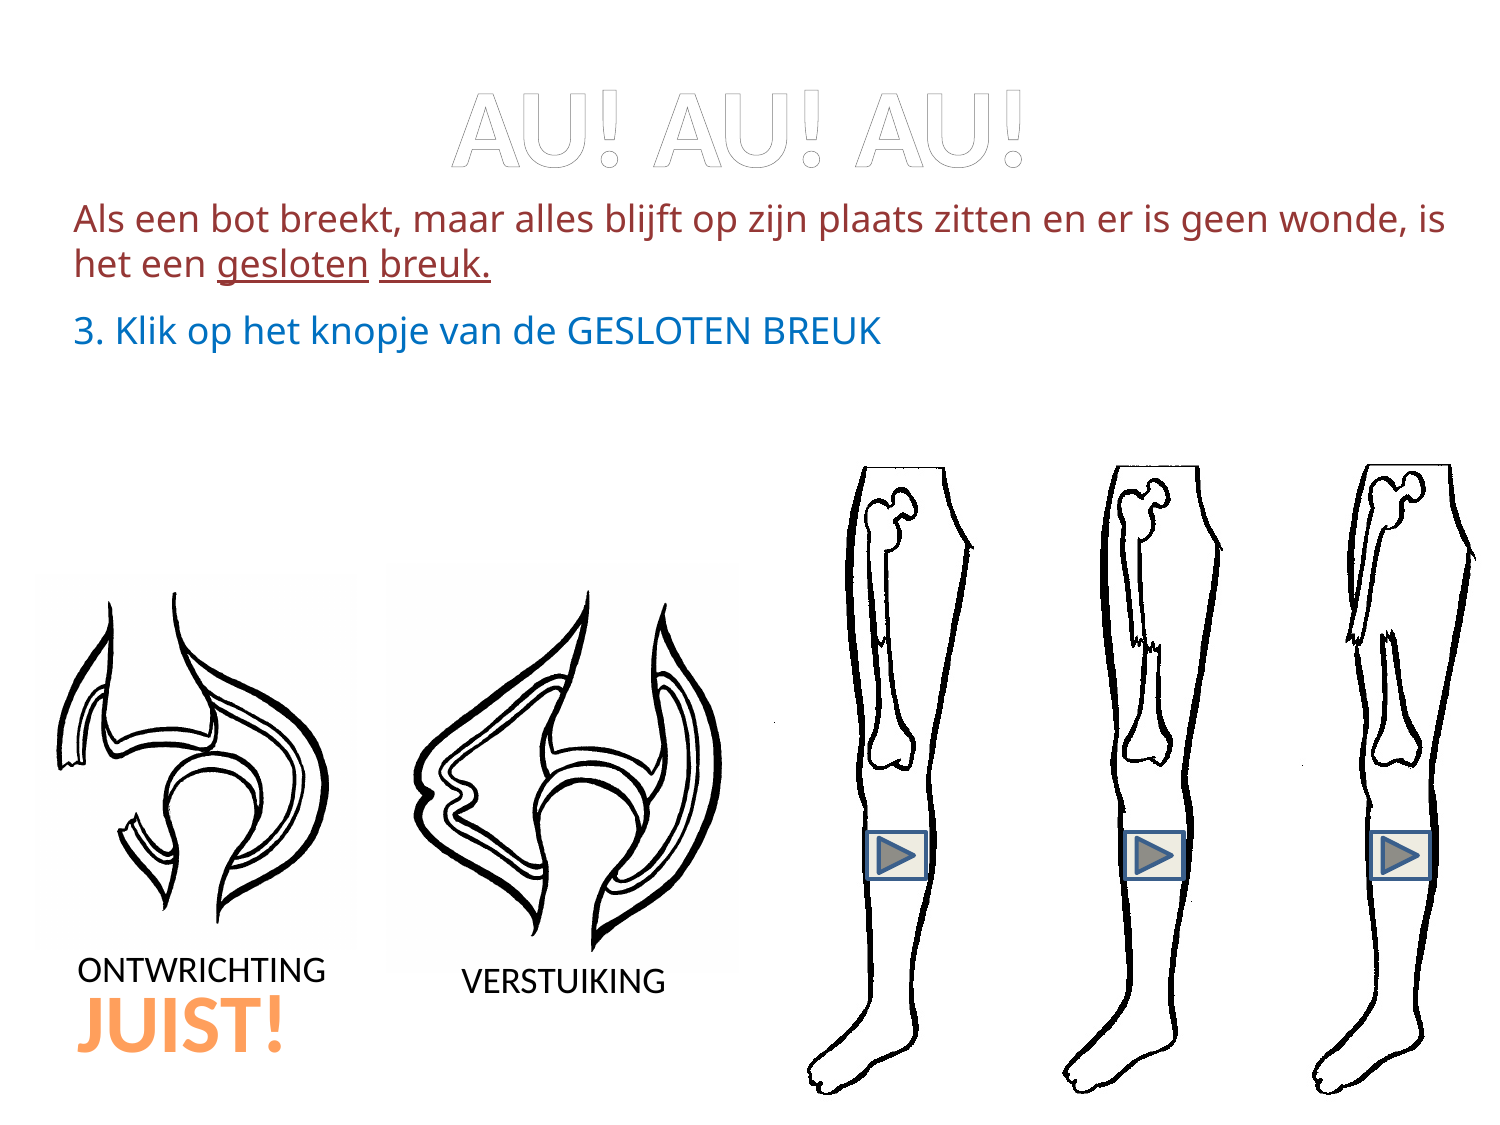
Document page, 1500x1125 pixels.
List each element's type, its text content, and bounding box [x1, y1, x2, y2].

text_box ONTWRICHTING [62, 957, 342, 998]
picture [34, 573, 358, 950]
text_box JUIST! [62, 998, 304, 1077]
text_box AU! AU! AU! [436, 46, 1047, 197]
picture [386, 445, 1500, 1114]
text_box VERSTUIKING [446, 980, 682, 1009]
text_box Als een bot breekt, maar alles blijft op zijn plaats zitten en er is geen wonde, is het een gesloten breuk. 3. Klik op het knopje van de GESLOTEN BREUK [58, 187, 1465, 360]
